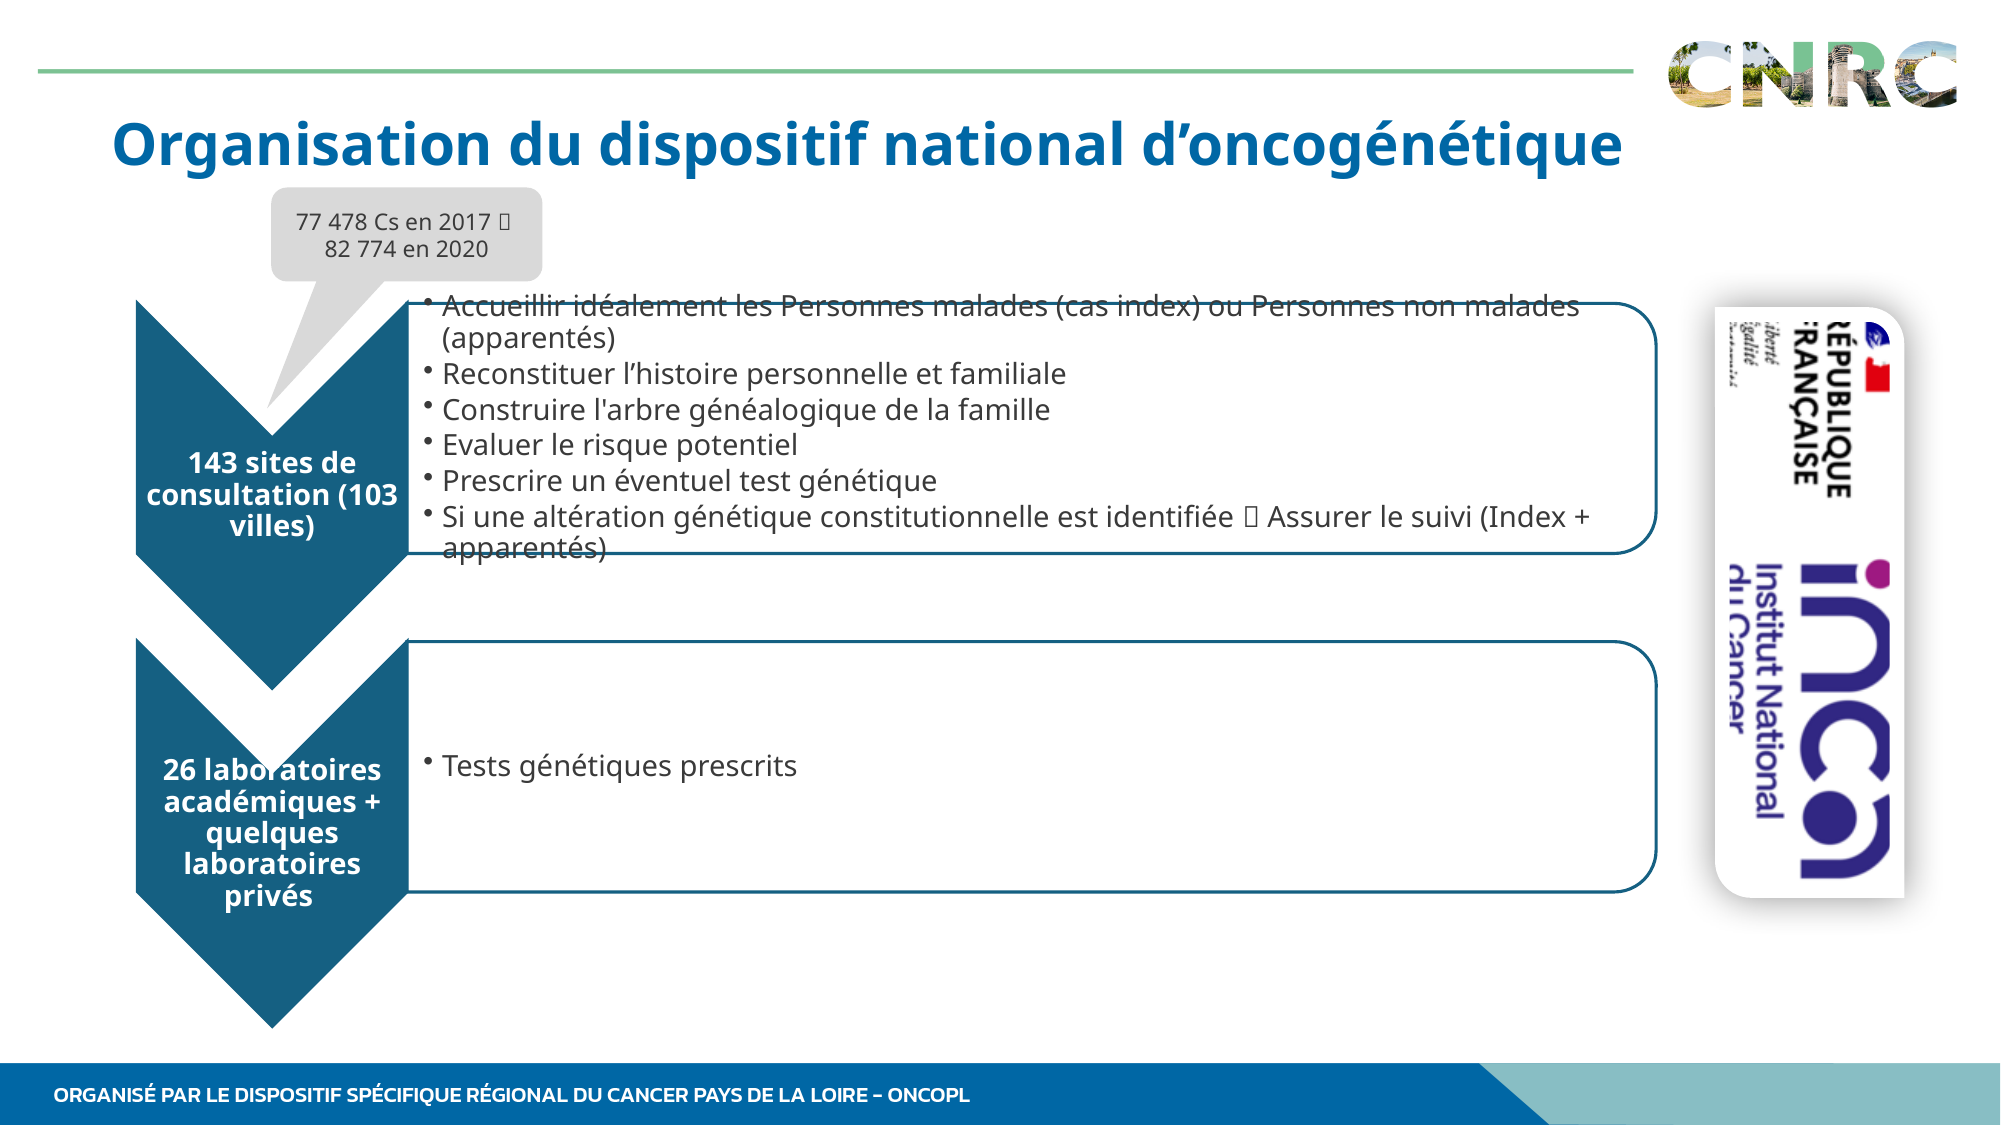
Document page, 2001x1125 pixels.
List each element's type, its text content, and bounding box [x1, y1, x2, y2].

title Organisation du dispositif national d’oncogénétique [96, 59, 1822, 235]
text_box 77 478 Cs en 2017  82 774 en 2020 [269, 185, 545, 302]
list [136, 302, 1657, 1028]
picture [0, 0, 2001, 1125]
